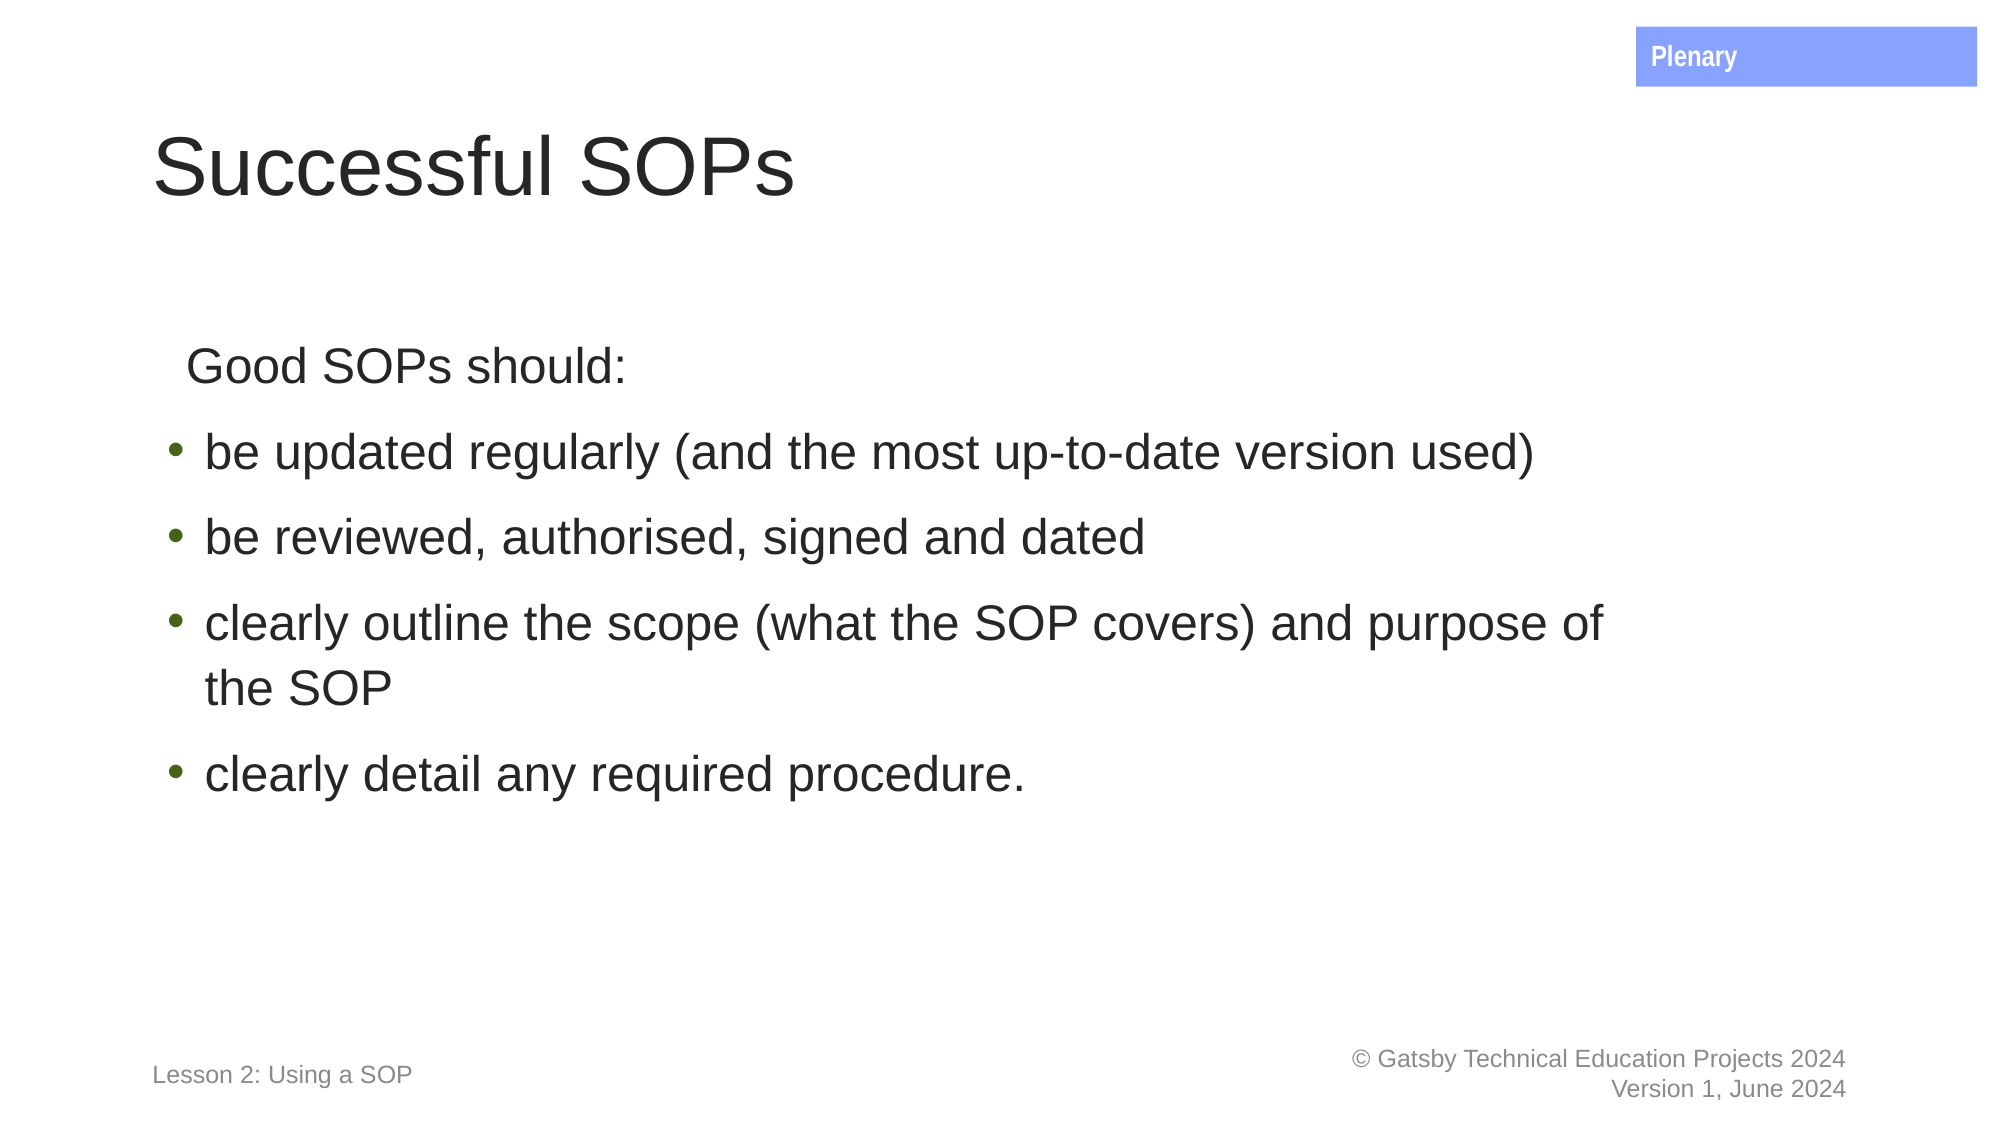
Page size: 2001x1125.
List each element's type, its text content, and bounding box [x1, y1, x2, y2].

list Good SOPs should: be updated regularly (and the most up-to-date version used) be reviewed, authorised, signed and dated clearly outline the scope (what the SOP covers) and purpose of the SOP clearly detail any required procedure. [137, 299, 1697, 1014]
list Plenary [1636, 26, 1978, 87]
title Successful SOPs [137, 59, 1863, 278]
list Lesson 2: Using a SOP [137, 1042, 829, 1103]
